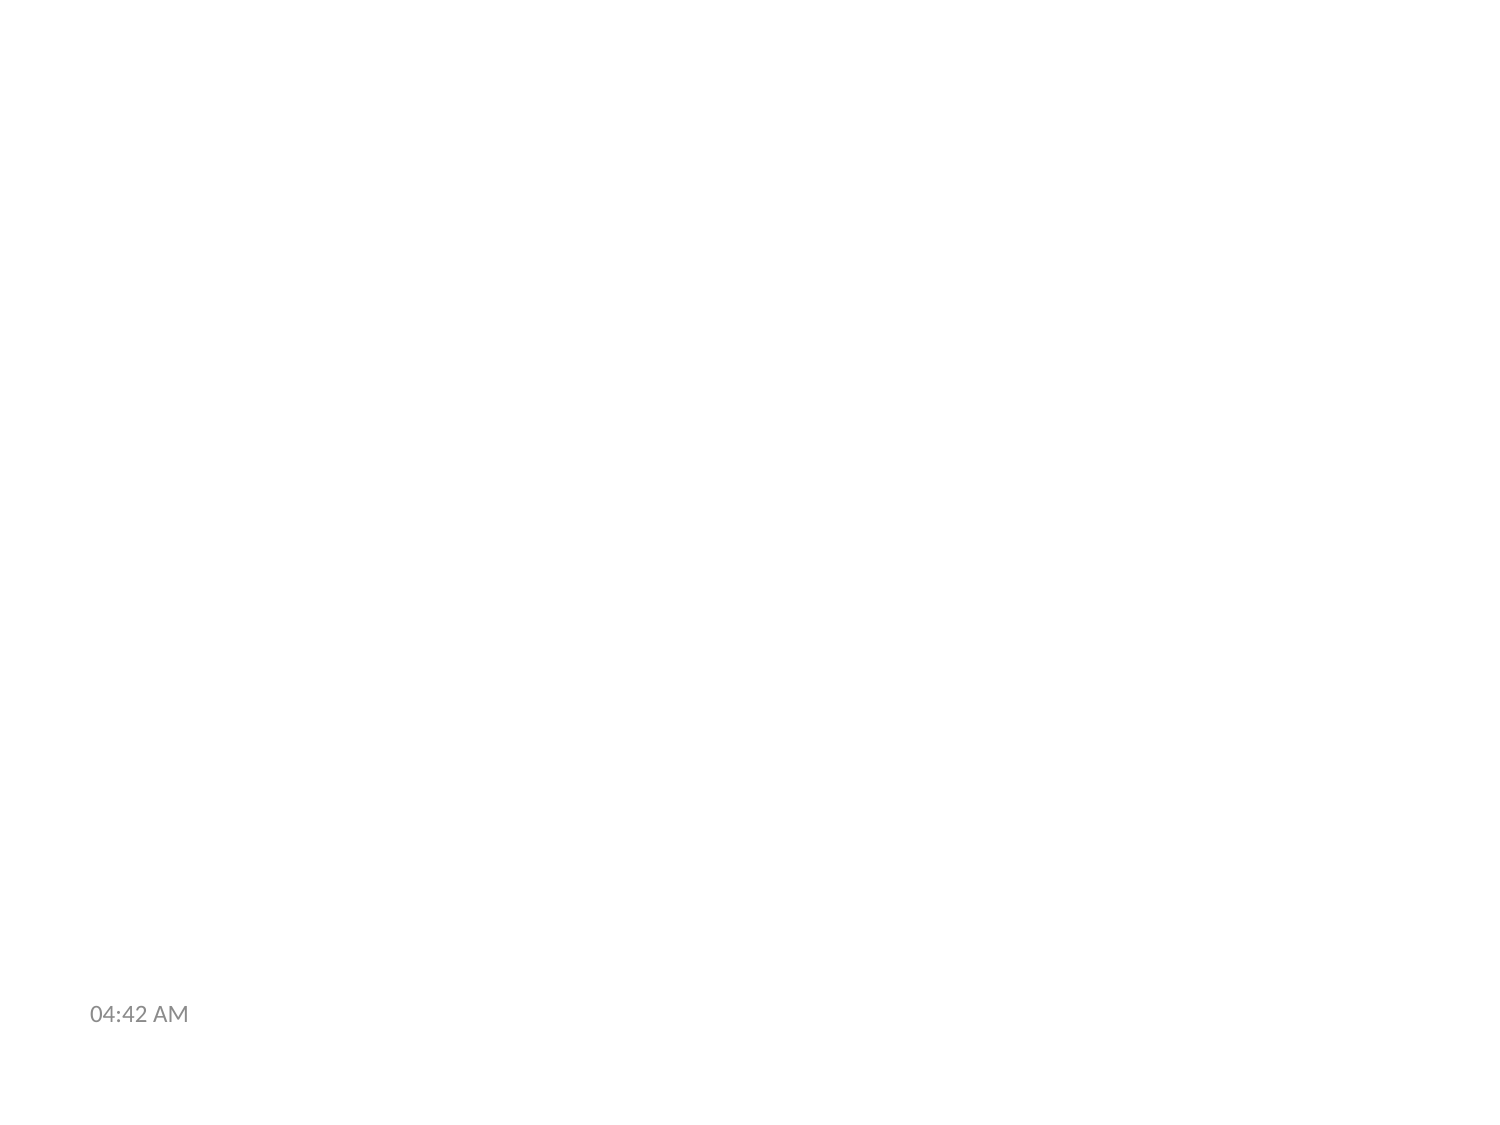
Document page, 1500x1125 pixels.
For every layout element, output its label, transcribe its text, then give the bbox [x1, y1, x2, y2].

text_box 3:35 PM [75, 982, 425, 1043]
